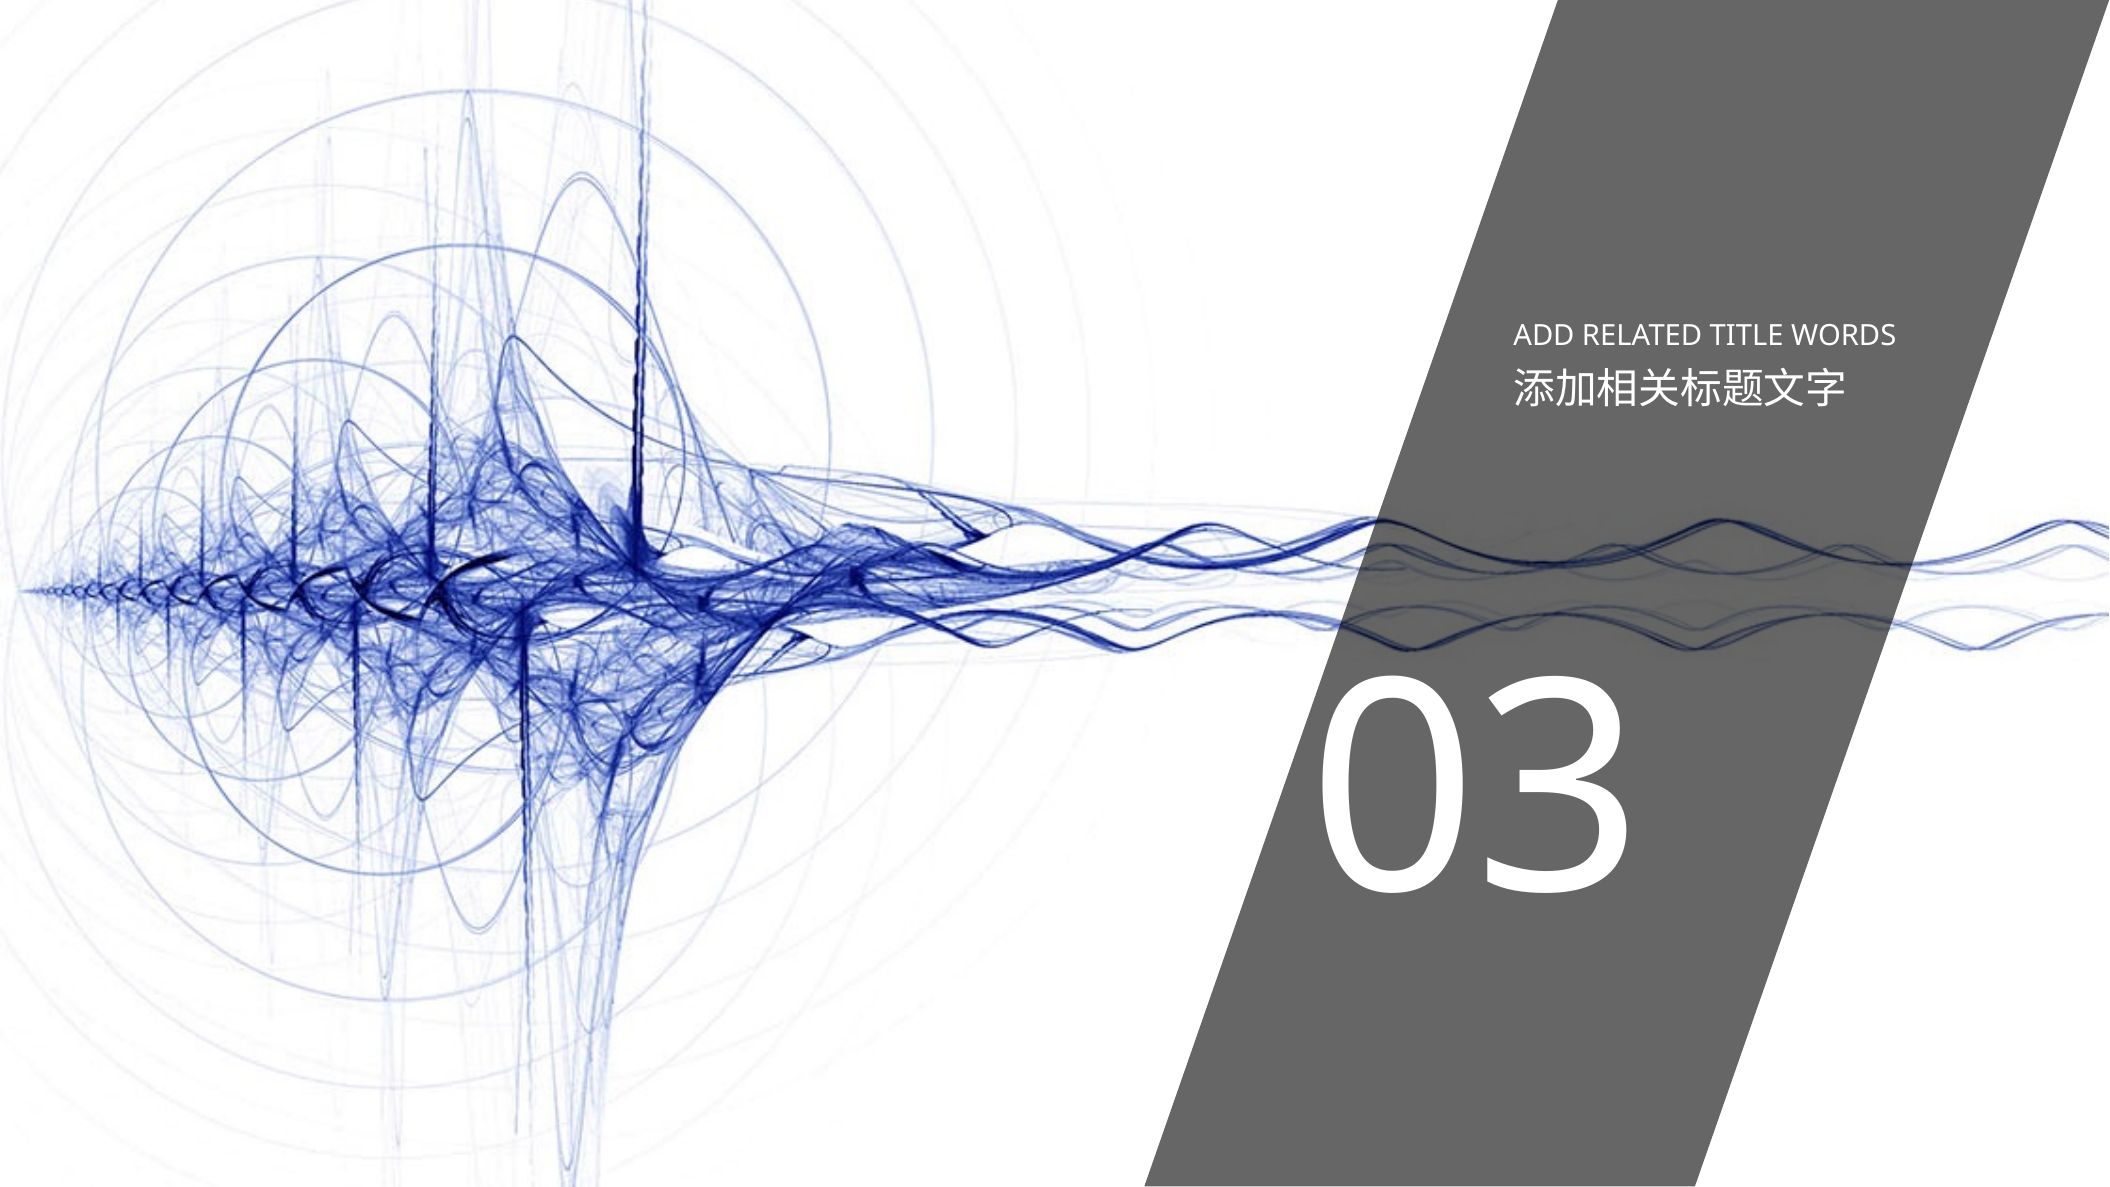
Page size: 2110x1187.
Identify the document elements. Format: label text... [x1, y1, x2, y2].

text_box 添加相关标题文字 [1505, 357, 1917, 416]
text_box ADD RELATED TITLE WORDS [1505, 312, 1941, 355]
text_box [1696, 1, 2110, 1187]
text_box [1144, 0, 2110, 1187]
text_box 03 [1301, 590, 1652, 953]
text_box [0, 0, 1557, 1187]
